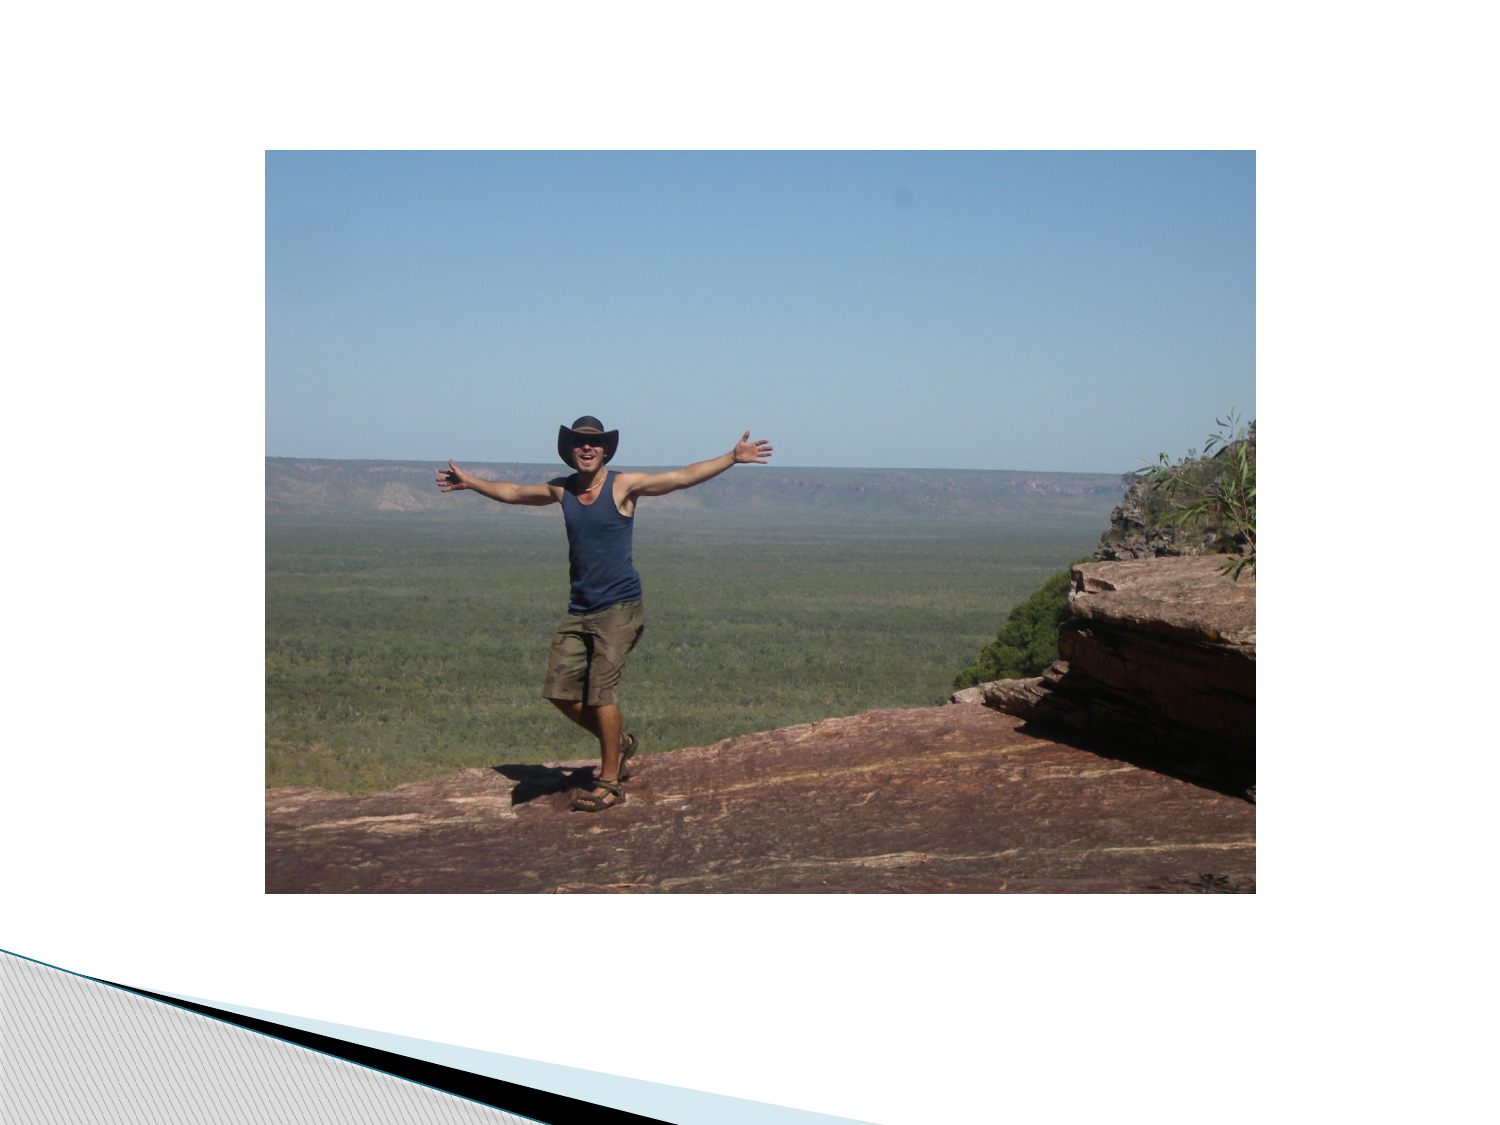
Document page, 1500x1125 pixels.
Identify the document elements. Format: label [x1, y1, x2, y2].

list [265, 150, 1256, 894]
